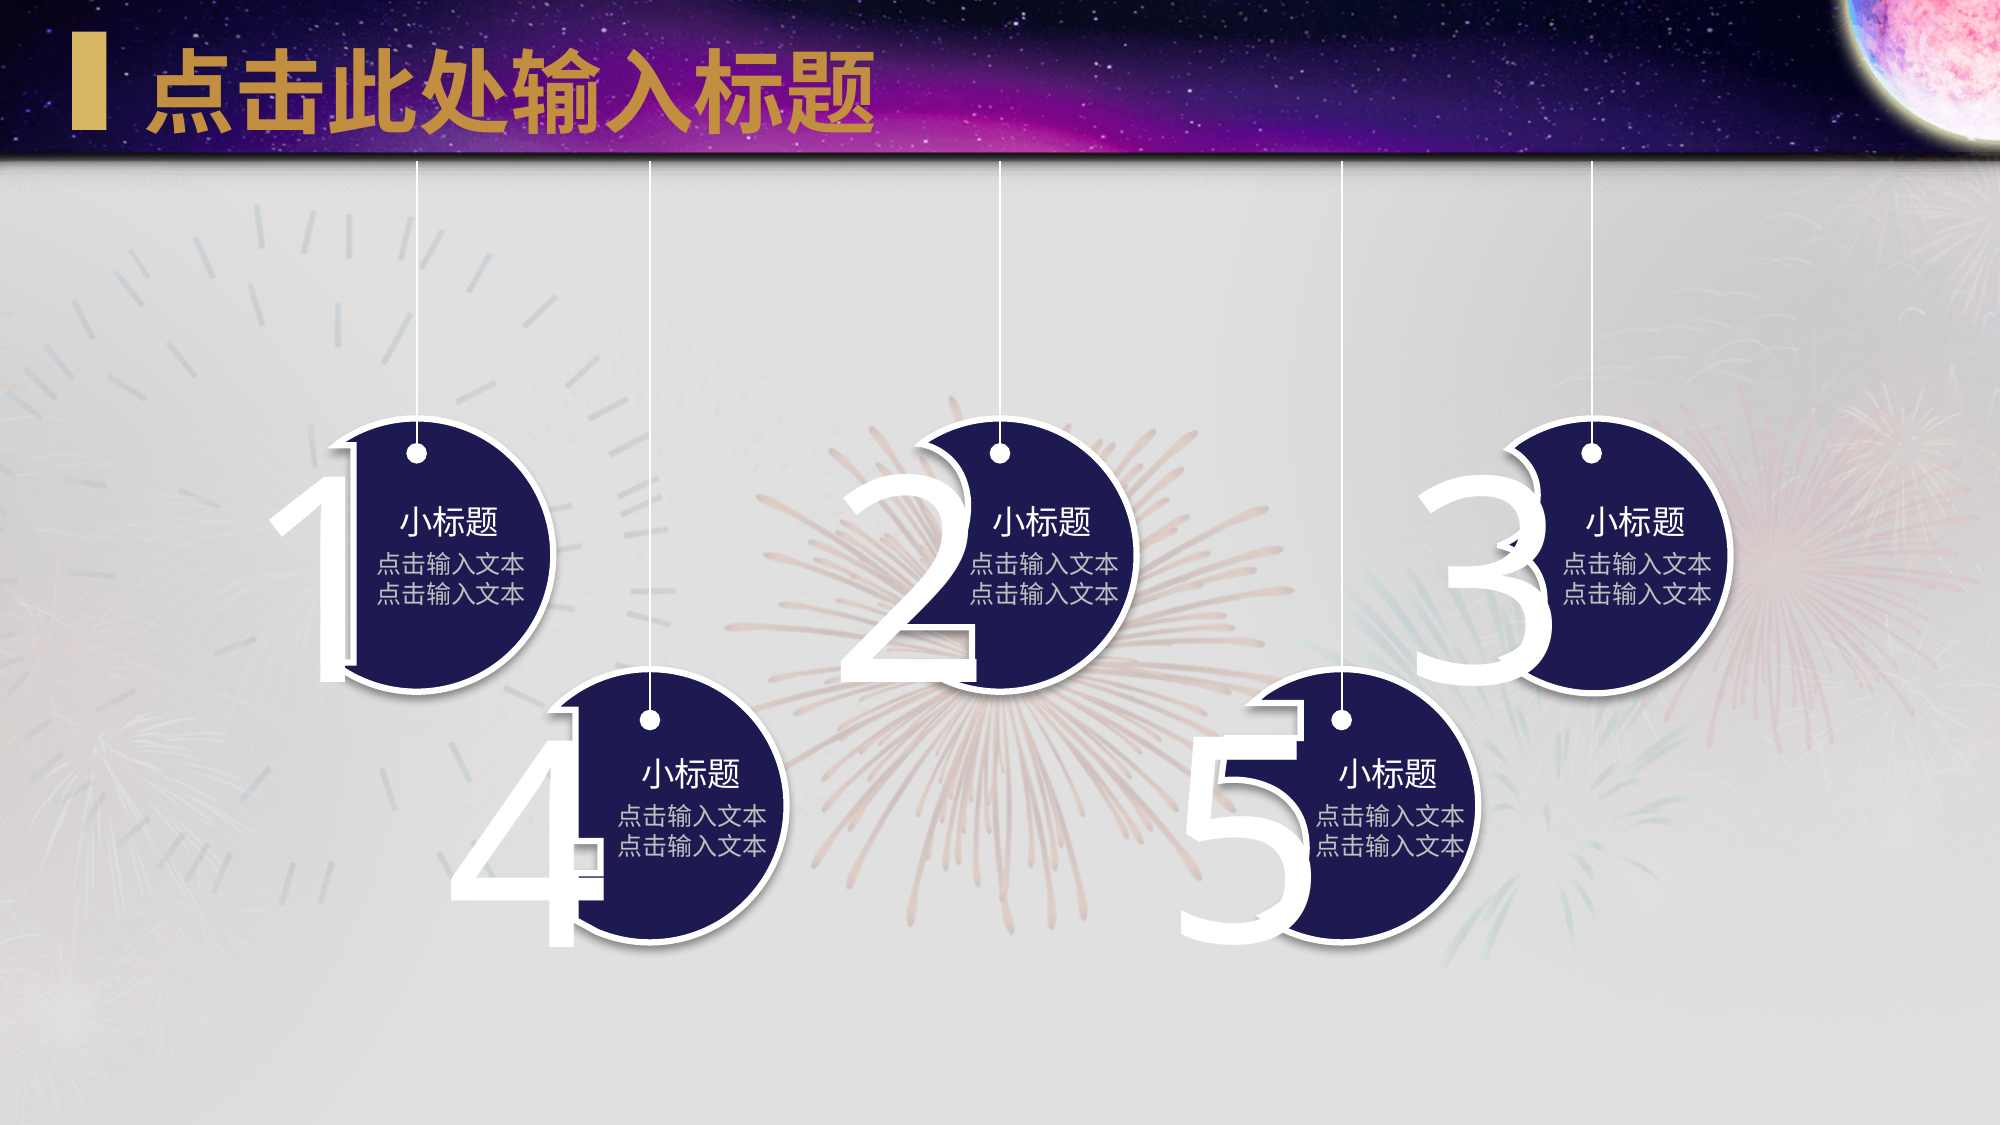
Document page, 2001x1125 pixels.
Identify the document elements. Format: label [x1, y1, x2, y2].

text_box [1299, 745, 1482, 869]
text_box [430, 652, 787, 1016]
text_box [953, 493, 1136, 617]
text_box [227, 387, 554, 752]
text_box [1147, 647, 1479, 1011]
text_box [0, 525, 2000, 1125]
text_box [602, 745, 784, 869]
text_box [1546, 493, 1729, 617]
text_box [360, 493, 543, 617]
picture [0, 0, 2000, 525]
text_box [811, 387, 1137, 752]
